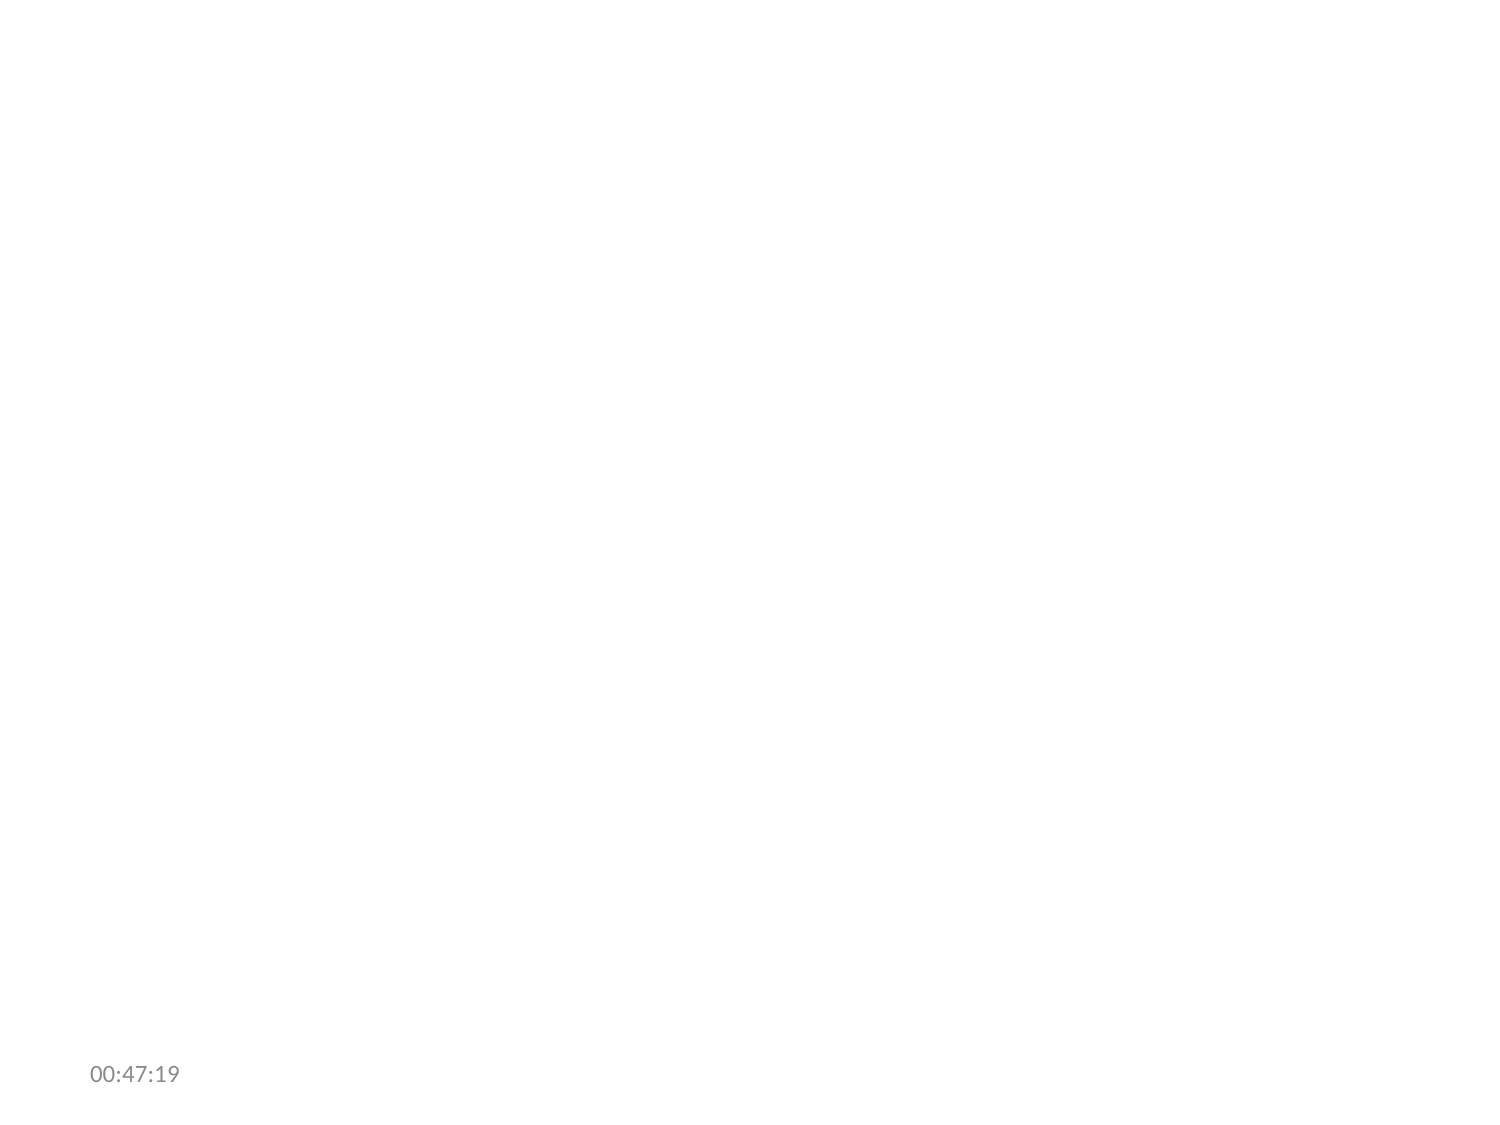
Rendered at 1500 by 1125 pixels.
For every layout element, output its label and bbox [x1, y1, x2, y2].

slide_number [75, 1042, 425, 1103]
